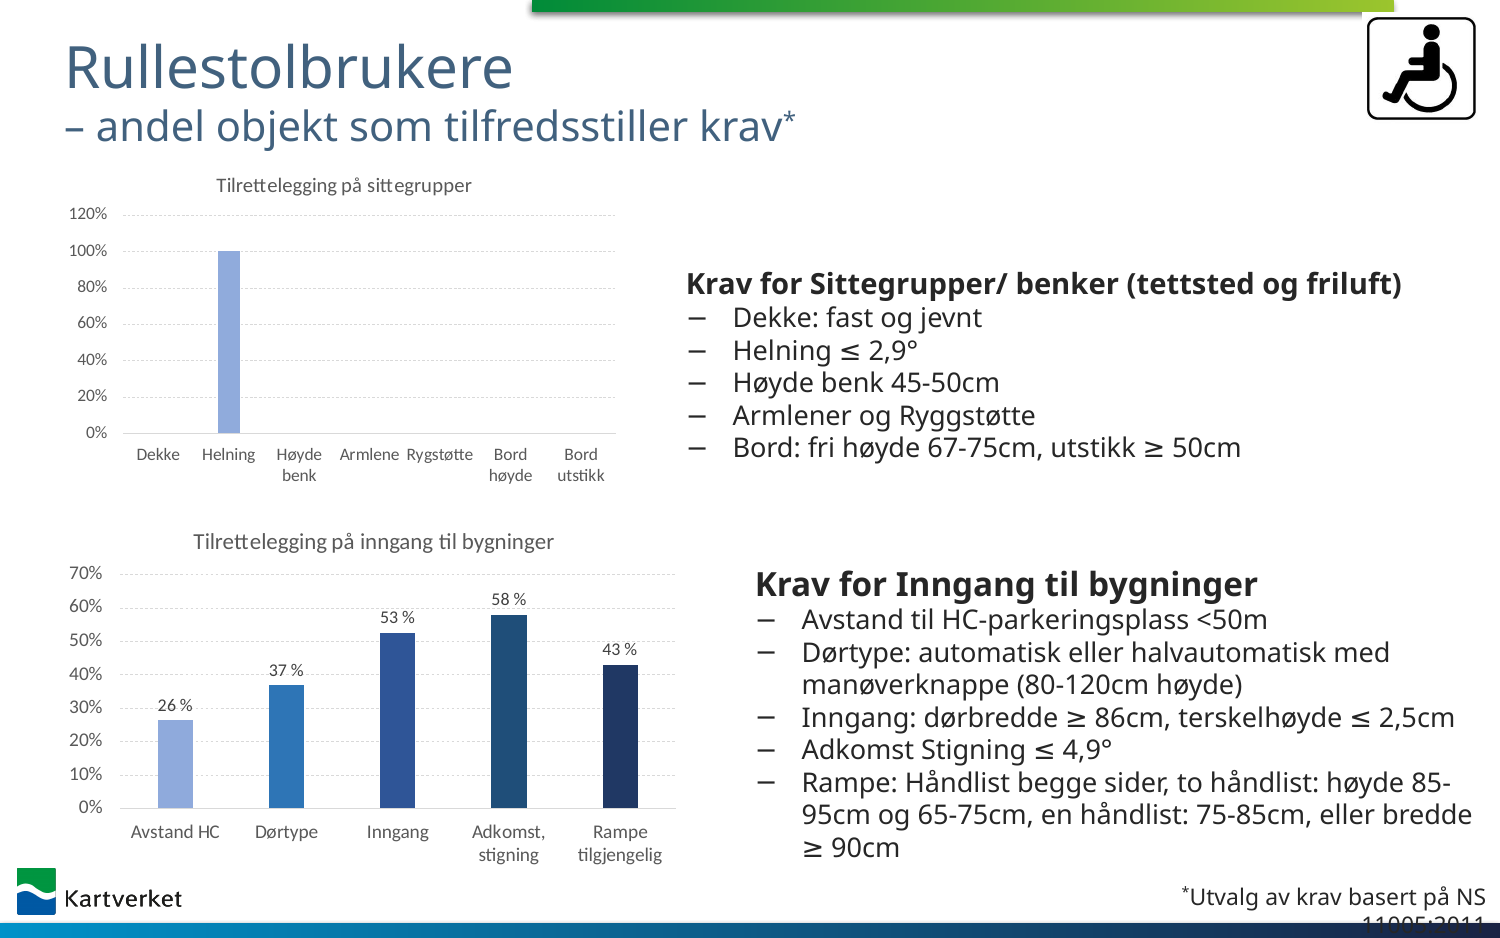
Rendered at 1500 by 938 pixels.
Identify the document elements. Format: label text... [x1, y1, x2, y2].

text_box *Utvalg av krav basert på NS 11005:2011 [1068, 873, 1500, 938]
text_box Krav for Sittegrupper/ benker (tettsted og friluft) Dekke: fast og jevnt Helning ≤ 2,9° Høyde benk 45-50cm Armlener og Ryggstøtte Bord: fri høyde 67-75cm, utstikk ≥ 50cm [670, 258, 1418, 471]
text_box Rullestolbrukere – andel objekt som tilfredsstiller krav* [49, 25, 1431, 158]
picture [62, 166, 626, 492]
picture [1362, 12, 1481, 126]
text_box Krav for Inngang til bygninger Avstand til HC-parkeringsplass <50m Dørtype: automatisk eller halvautomatisk med manøverknappe (80-120cm høyde) Inngang: dørbredde ≥ 86cm, terskelhøyde ≤ 2,5cm Adkomst Stigning ≤ 4,9° Rampe: Håndlist begge sider, to håndlist: høyde 85-95cm og 65-75cm, en håndlist: 75-85cm, eller bredde ≥ 90cm [740, 555, 1491, 870]
picture [62, 520, 687, 874]
